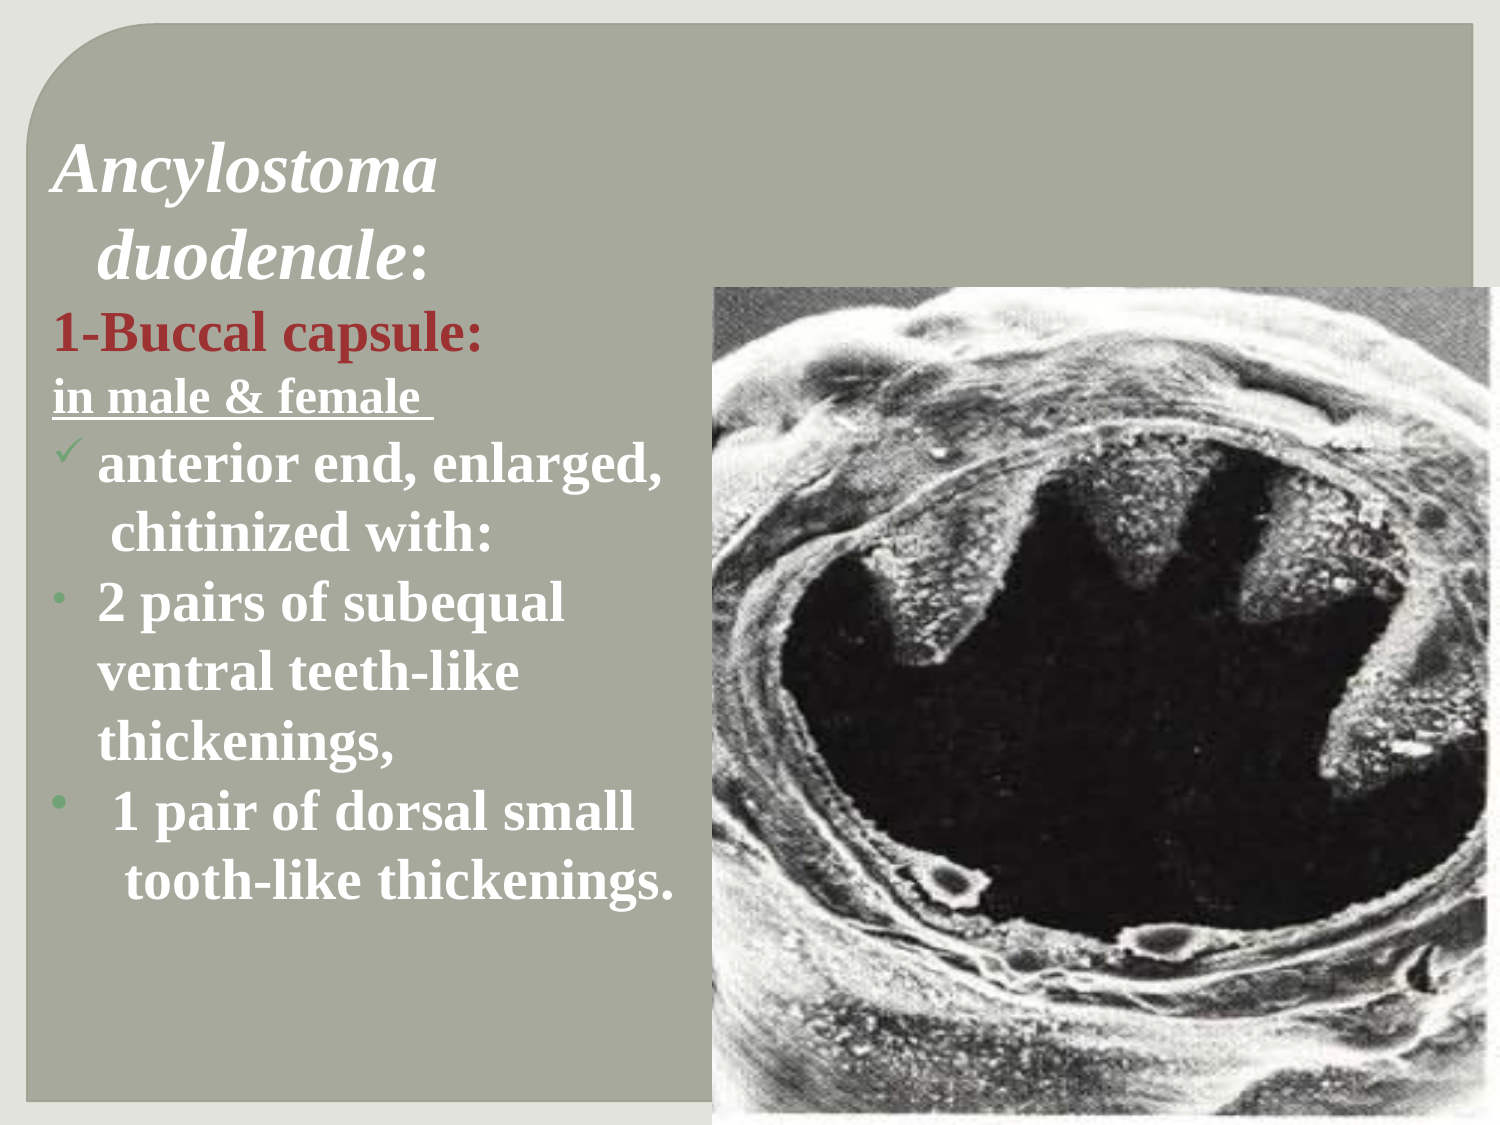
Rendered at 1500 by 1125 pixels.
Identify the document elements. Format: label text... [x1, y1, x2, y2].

picture [712, 287, 1500, 1125]
list Ancylostoma duodenale: 1-Buccal capsule: in male & female anterior end, enlarged, chitinized with: 2 pairs of subequal ventral teeth-like thickenings, 1 pair of dorsal small tooth-like thickenings. [37, 112, 763, 1000]
